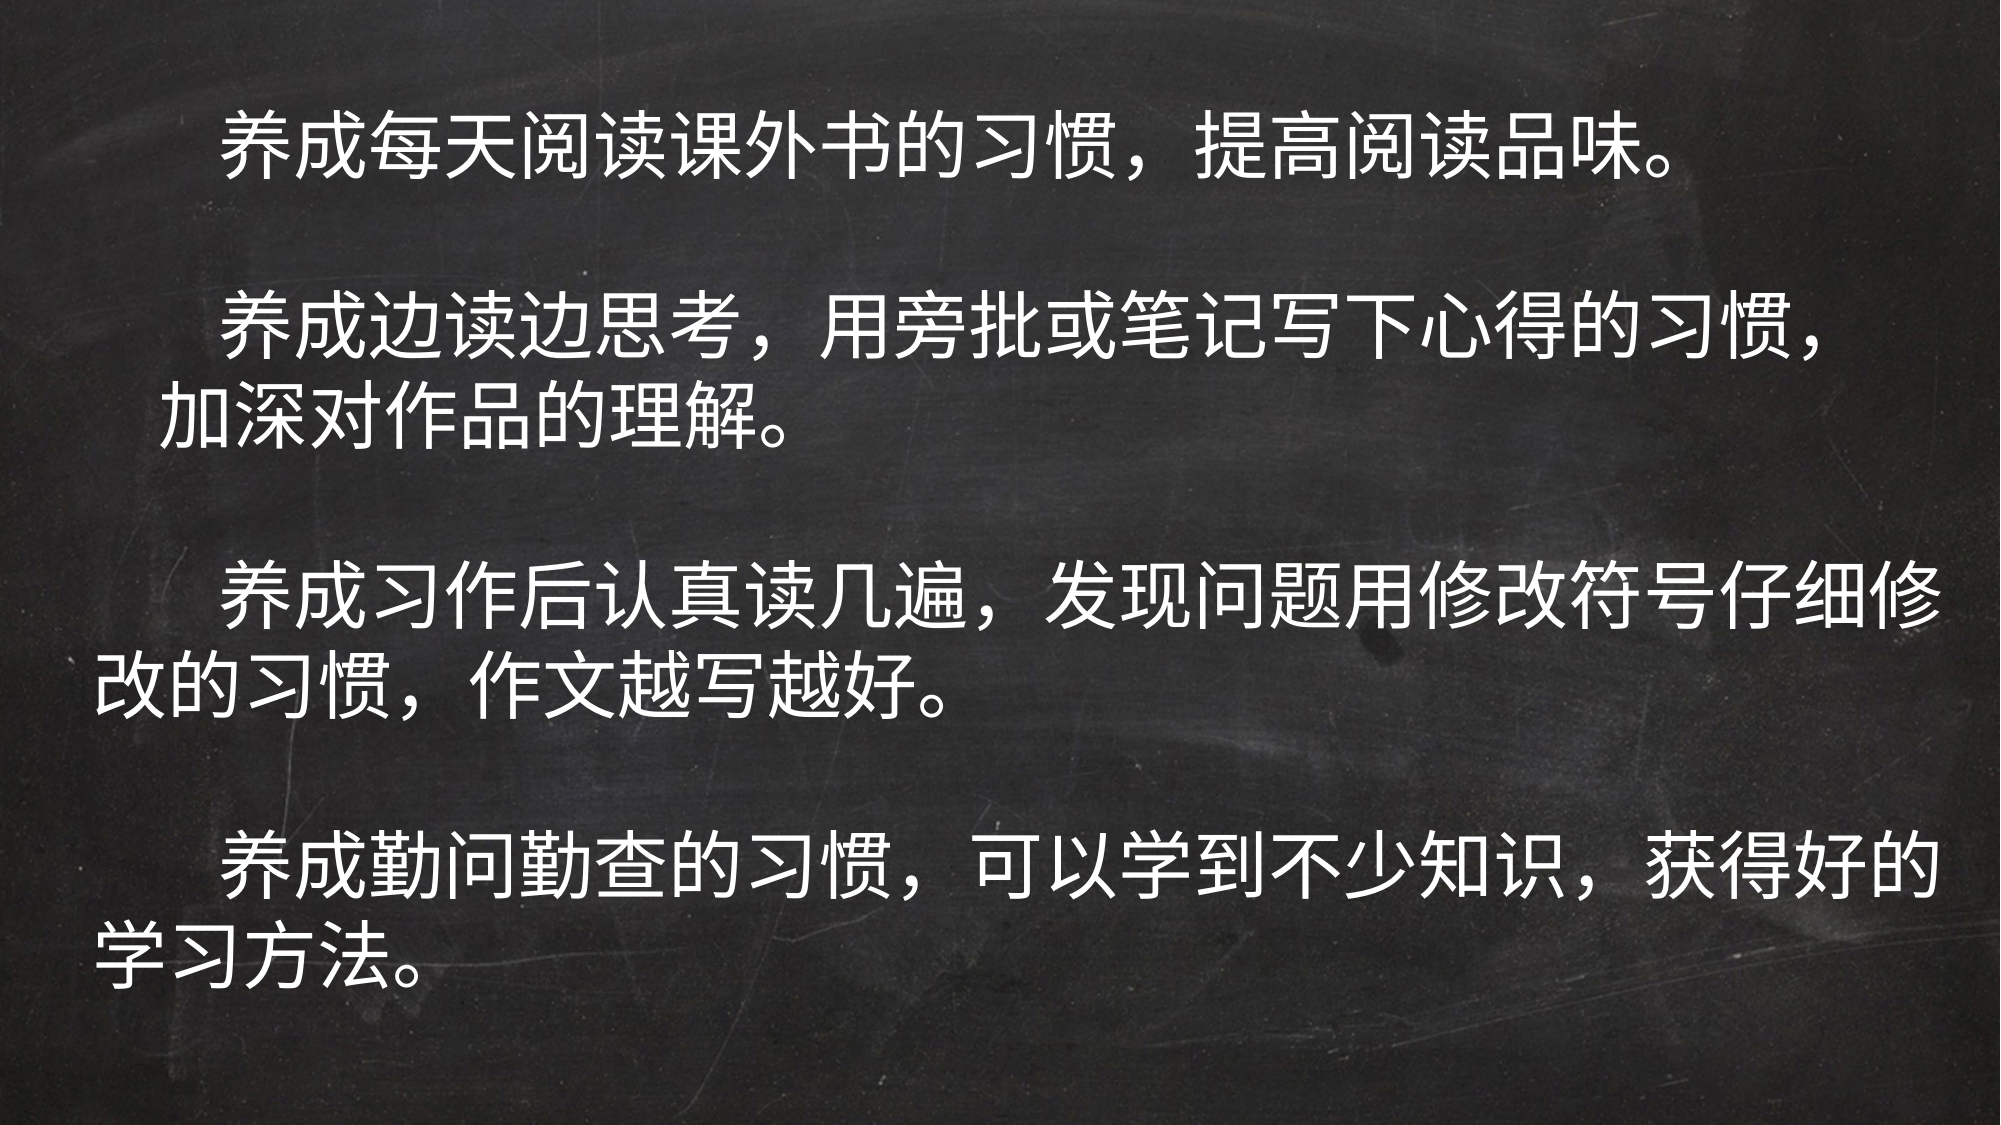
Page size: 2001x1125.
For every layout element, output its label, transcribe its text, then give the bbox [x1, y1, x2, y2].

text_box 养成每天阅读课外书的习惯，提高阅读品味。 养成边读边思考，用旁批或笔记写下心得的习惯， 加深对作品的理解。 养成习作后认真读几遍，发现问题用修改符号仔细修改的习惯，作文越写越好。 养成勤问勤查的习惯，可以学到不少知识，获得好的学习方法。 [77, 90, 1966, 1006]
picture [0, 0, 2000, 1125]
